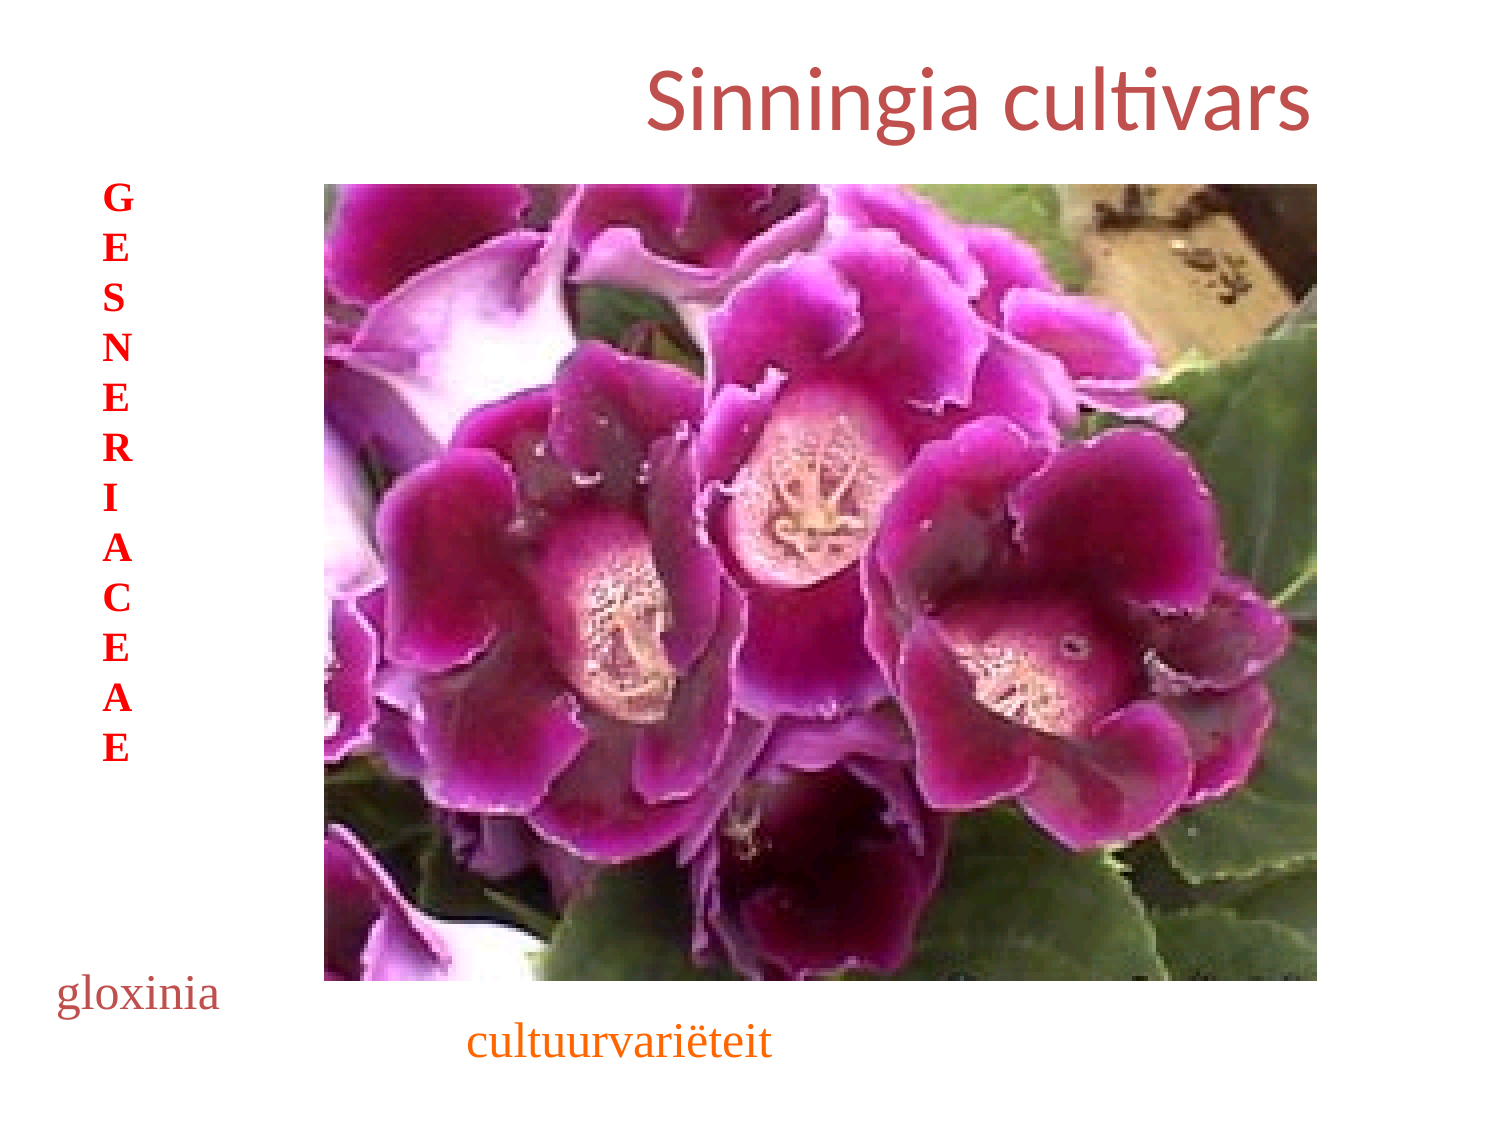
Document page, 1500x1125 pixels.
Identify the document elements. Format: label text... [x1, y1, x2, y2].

text_box GESNERIACEAE [87, 162, 150, 778]
text_box gloxinia [41, 952, 1104, 1027]
title Sinningia cultivars [53, 0, 1329, 188]
text_box cultuurvariëteit [75, 999, 788, 1075]
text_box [324, 184, 1318, 981]
